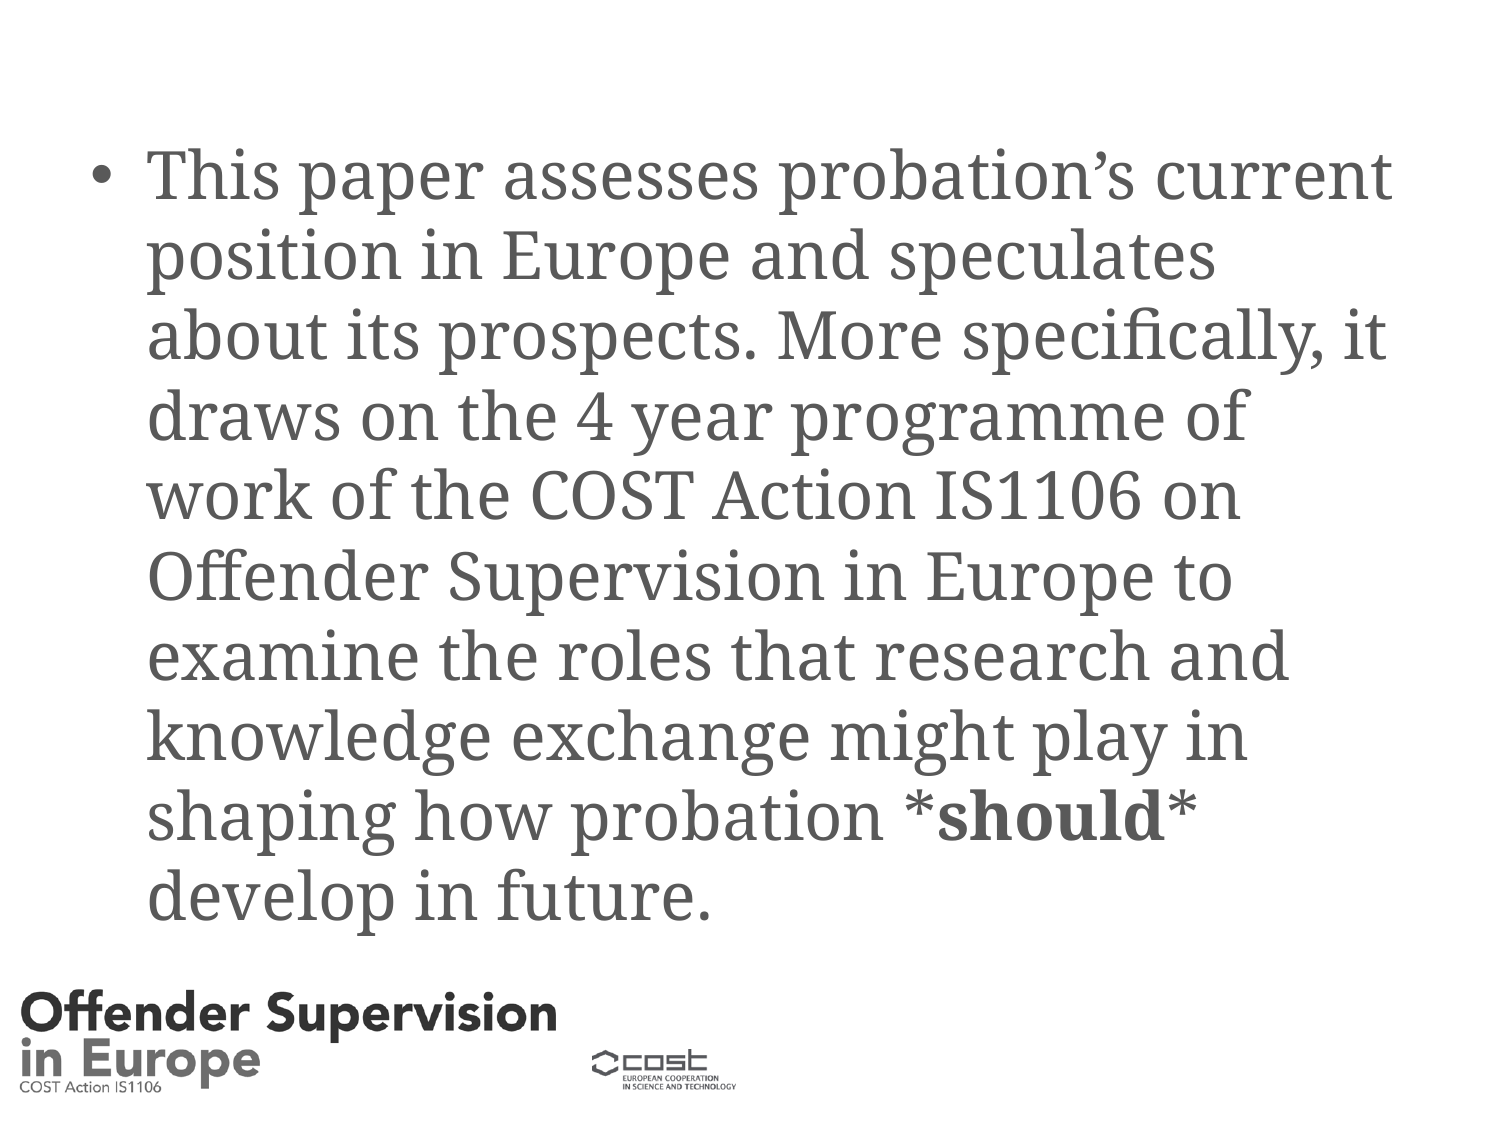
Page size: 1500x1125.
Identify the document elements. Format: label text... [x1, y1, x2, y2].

list This paper assesses probation’s current position in Europe and speculates about its prospects. More specifically, it draws on the 4 year programme of work of the COST Action IS1106 on Offender Supervision in Europe to examine the roles that research and knowledge exchange might play in shaping how probation *should* develop in future. [75, 125, 1425, 965]
picture [17, 975, 741, 1104]
